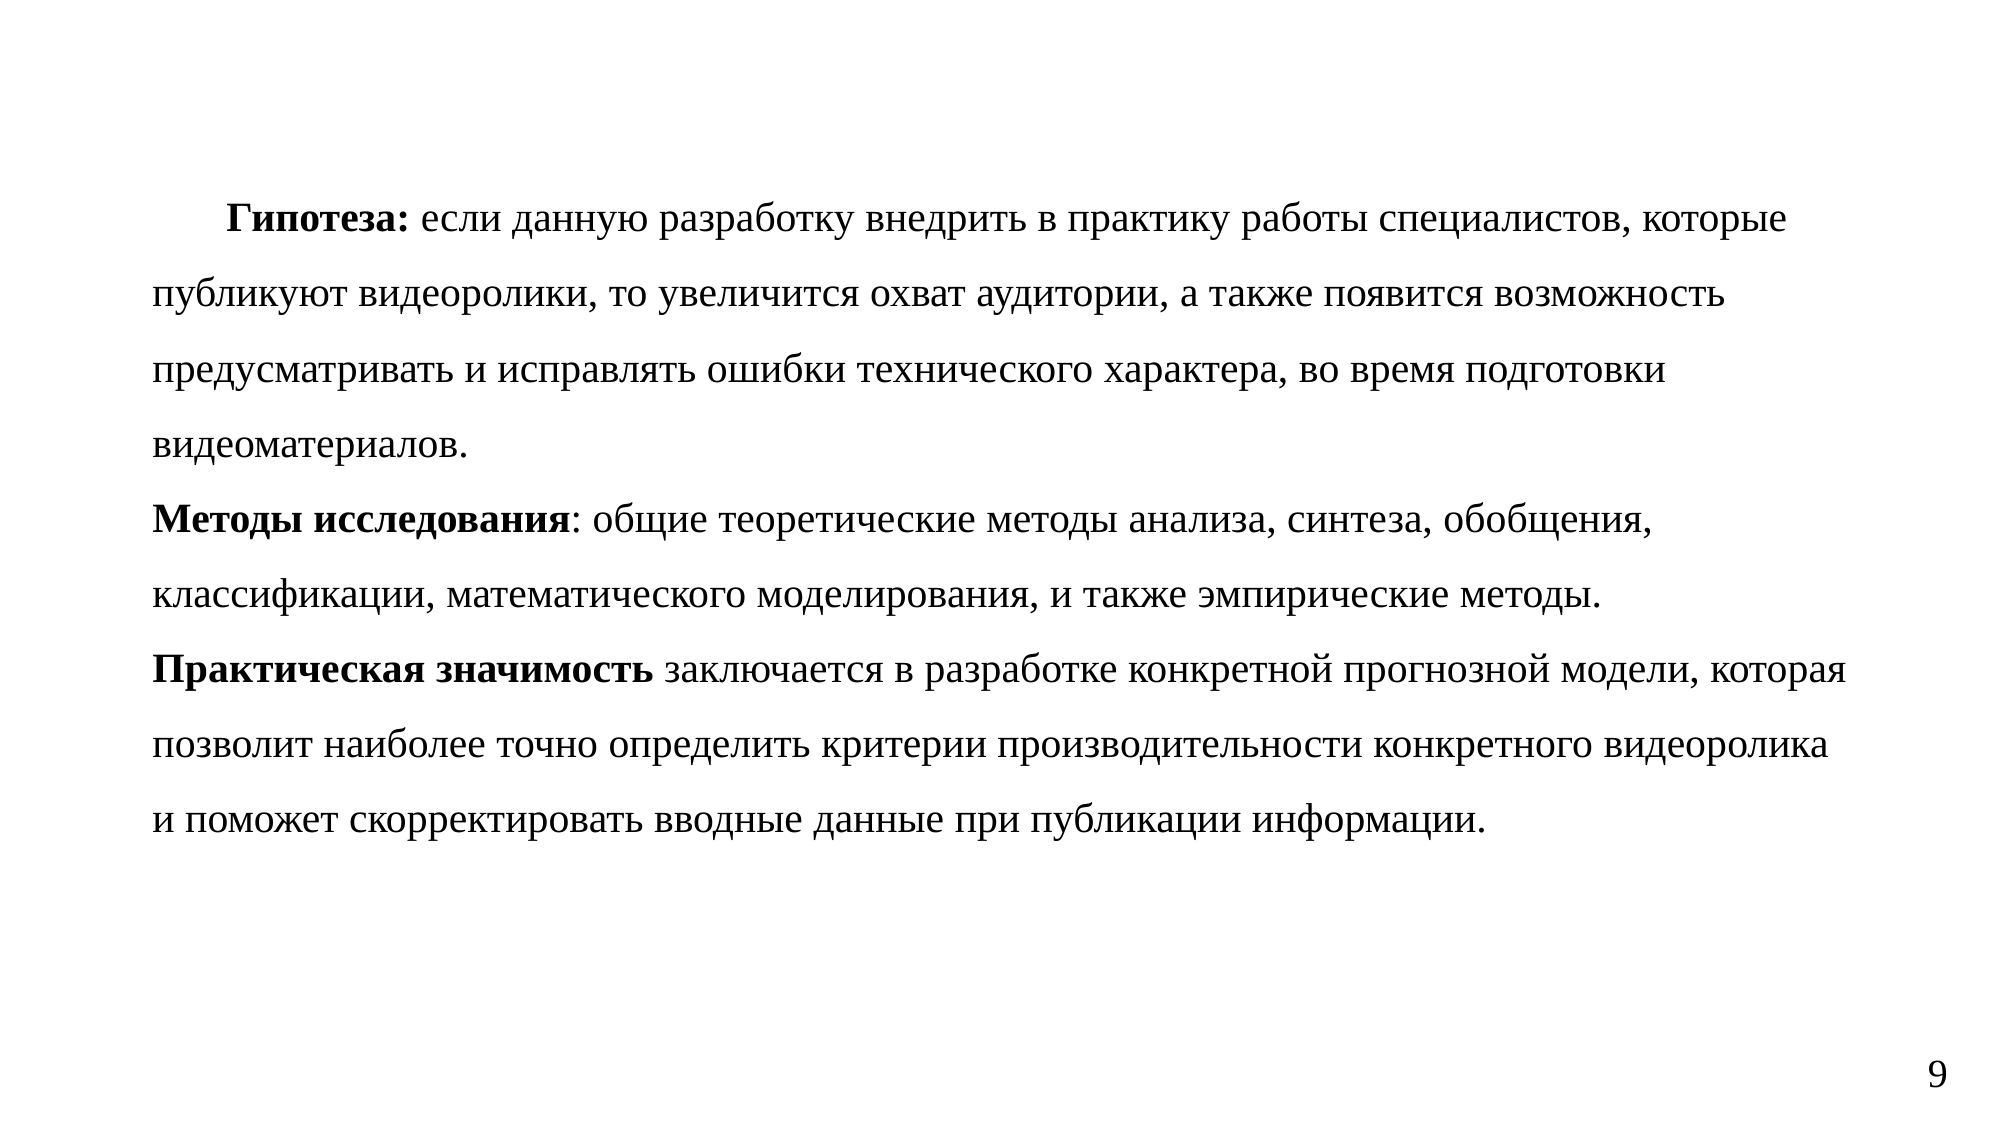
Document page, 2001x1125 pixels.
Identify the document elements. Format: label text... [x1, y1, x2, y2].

text_box 9 [1893, 1044, 1983, 1104]
title Гипотеза: если данную разработку внедрить в практику работы специалистов, которые публикуют видеоролики, то увеличится охват аудитории, а также появится возможность предусматривать и исправлять ошибки технического характера, во время подготовки видеоматериалов. Методы исследования: общие теоретические методы анализа, синтеза, обобщения, классификации, математического моделирования, и также эмпирические методы. Практическая значимость заключается в разработке конкретной прогнозной модели, которая позволит наиболее точно определить критерии производительности конкретного видеоролика и поможет скорректировать вводные данные при публикации информации. [137, 59, 1863, 947]
